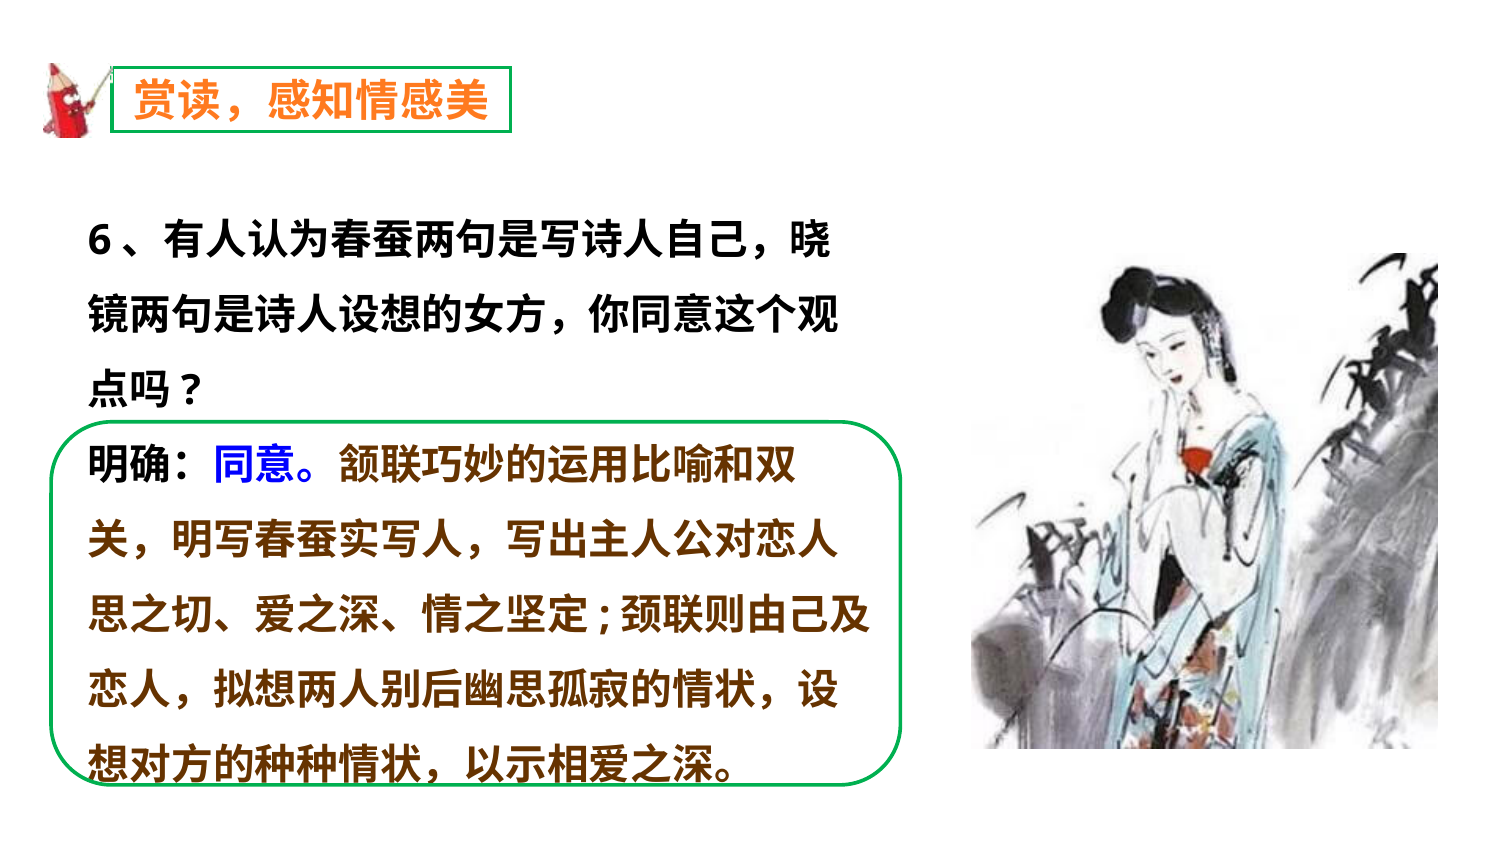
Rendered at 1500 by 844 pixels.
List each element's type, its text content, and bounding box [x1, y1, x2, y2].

picture [43, 63, 113, 138]
text_box 赏读，感知情感美 [113, 66, 512, 132]
text_box 6、有人认为春蚕两句是写诗人自己，晓镜两句是诗人设想的女方，你同意这个观点吗? 明确：同意。颔联巧妙的运用比喻和双关，明写春蚕实写人，写出主人公对恋人思之切、爱之深、情之坚定;颈联则由己及恋人，拟想两人别后幽思孤寂的情状，设想对方的种种情状，以示相爱之深。 [76, 770, 883, 794]
text_box [49, 420, 902, 786]
picture [971, 253, 1438, 749]
text_box 6、有人认为春蚕两句是写诗人自己，晓镜两句是诗人设想的女方，你同意这个观点吗? 明确：同意。颔联巧妙的运用比喻和双关，明写春蚕实写人，写出主人公对恋人思之切、爱之深、情之坚定;颈联则由己及恋人，拟想两人别后幽思孤寂的情状，设想对方的种种情状，以示相爱之深。 [76, 182, 883, 437]
